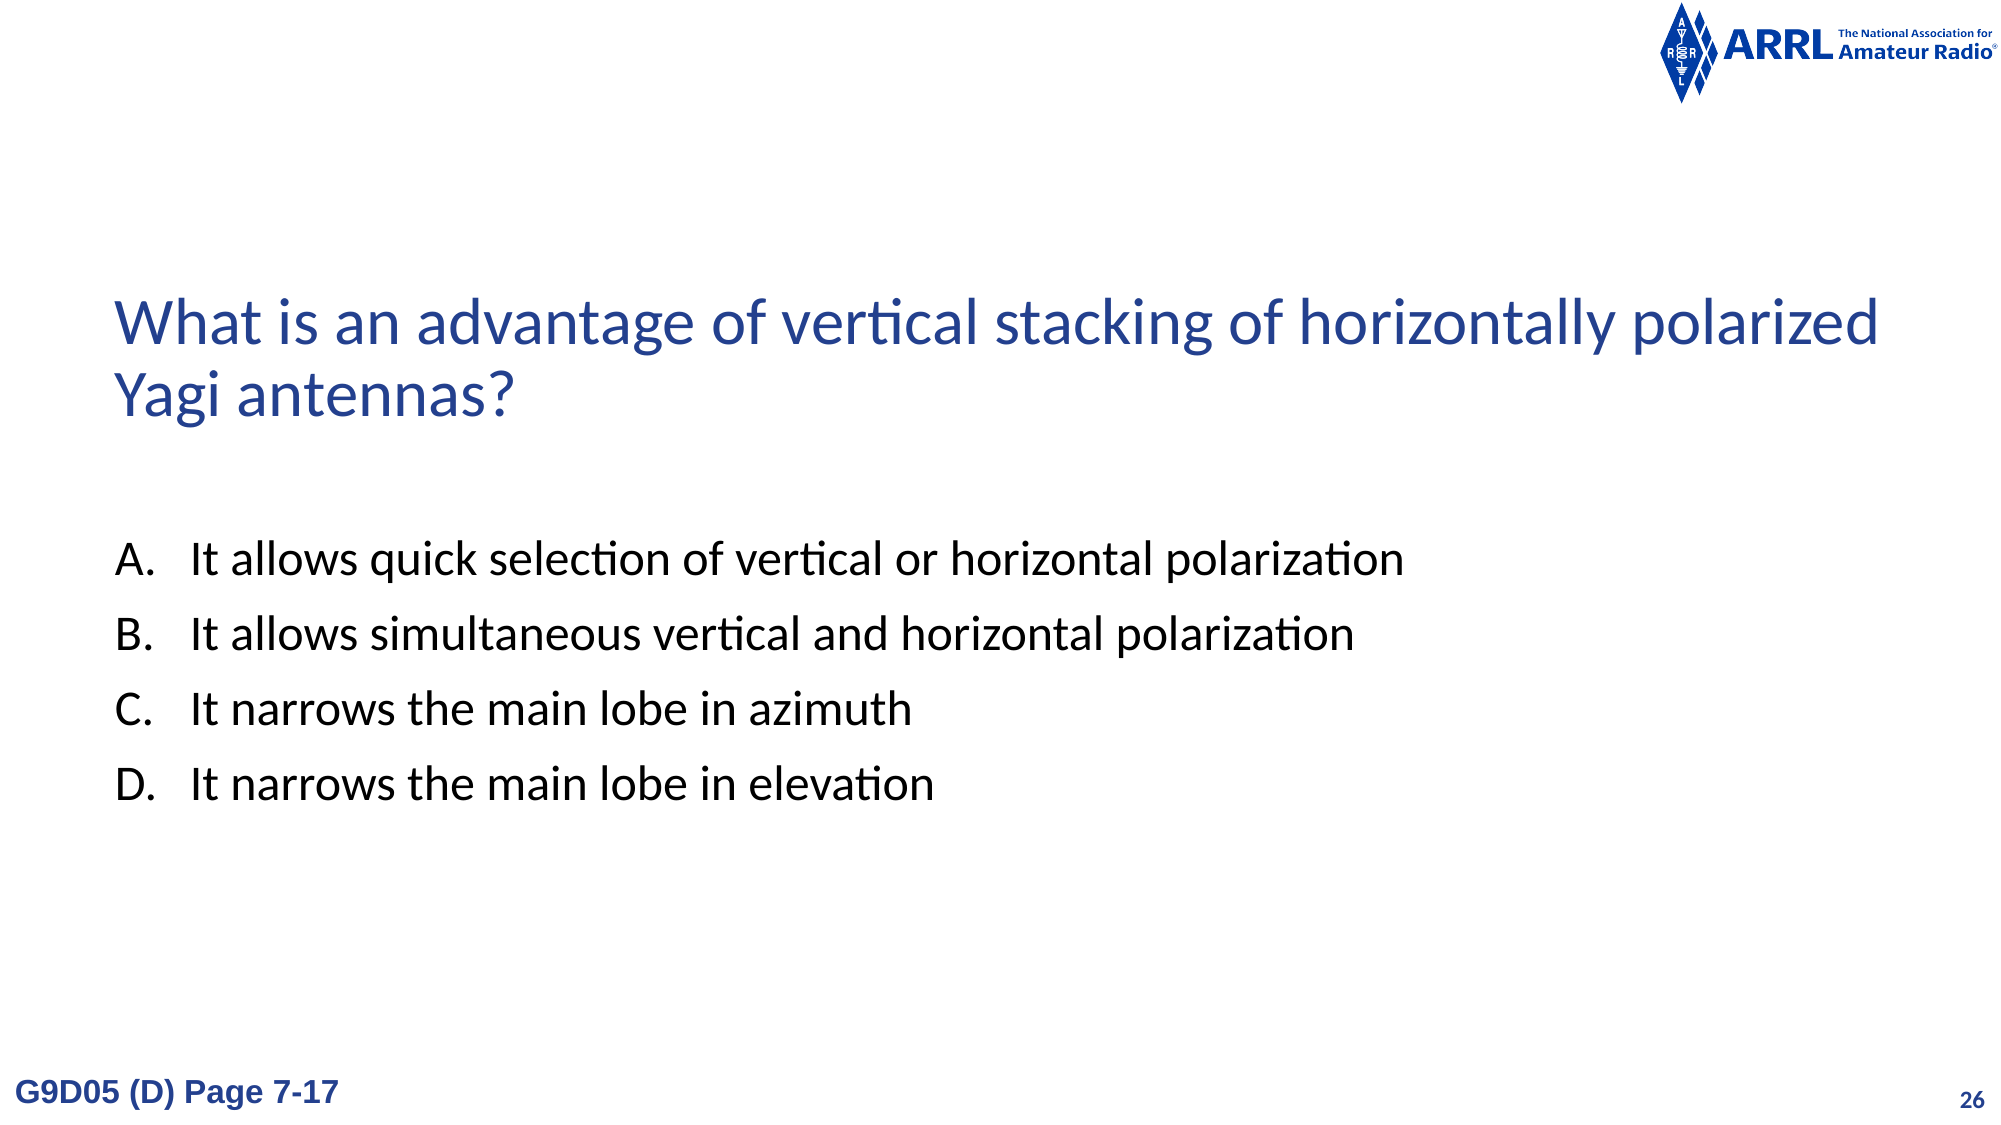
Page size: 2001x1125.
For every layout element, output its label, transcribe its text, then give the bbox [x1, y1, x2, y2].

text_box 26 [1875, 1076, 2000, 1121]
text_box G9D05 (D) Page 7-17 [0, 1062, 1313, 1118]
title What is an advantage of vertical stacking of horizontally polarized Yagi antennas? [99, 249, 1900, 468]
picture [1658, 0, 1999, 106]
list It allows quick selection of vertical or horizontal polarization It allows simultaneous vertical and horizontal polarization It narrows the main lobe in azimuth It narrows the main lobe in elevation [99, 525, 1900, 1005]
